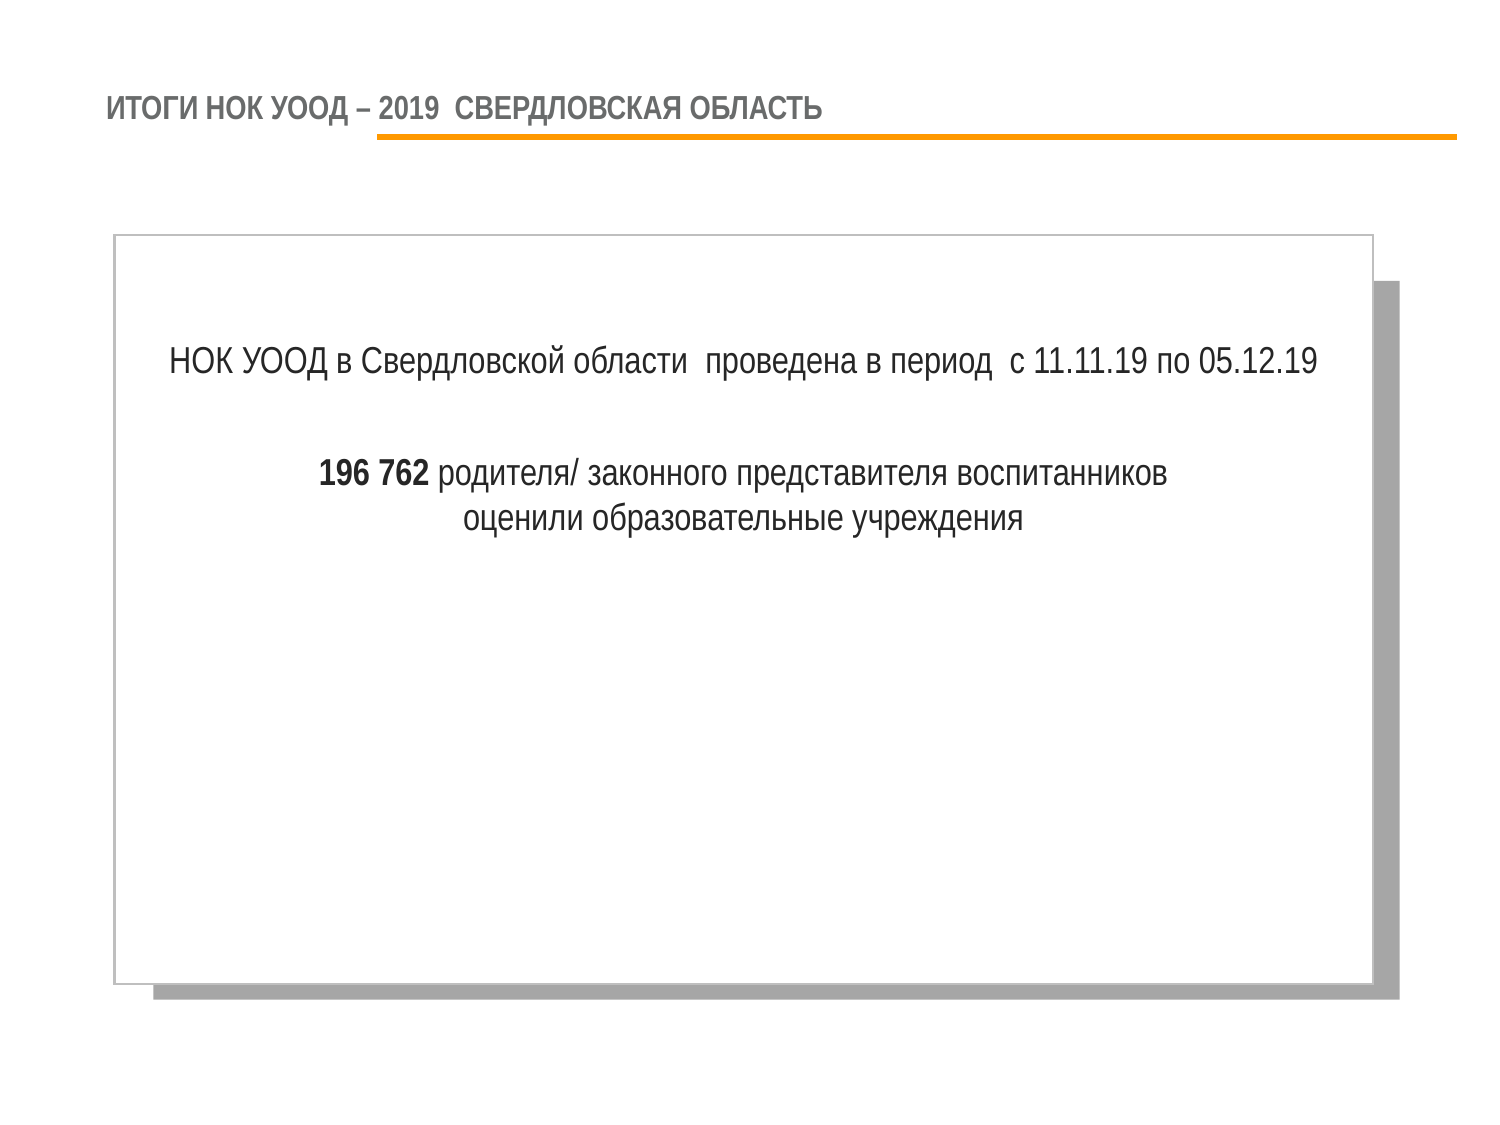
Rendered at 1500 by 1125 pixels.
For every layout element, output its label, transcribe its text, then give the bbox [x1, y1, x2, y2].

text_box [114, 234, 1400, 1000]
title ИТОГИ НОК УООД – 2019 СВЕРДЛОВСКАЯ ОБЛАСТЬ [91, 63, 1441, 149]
